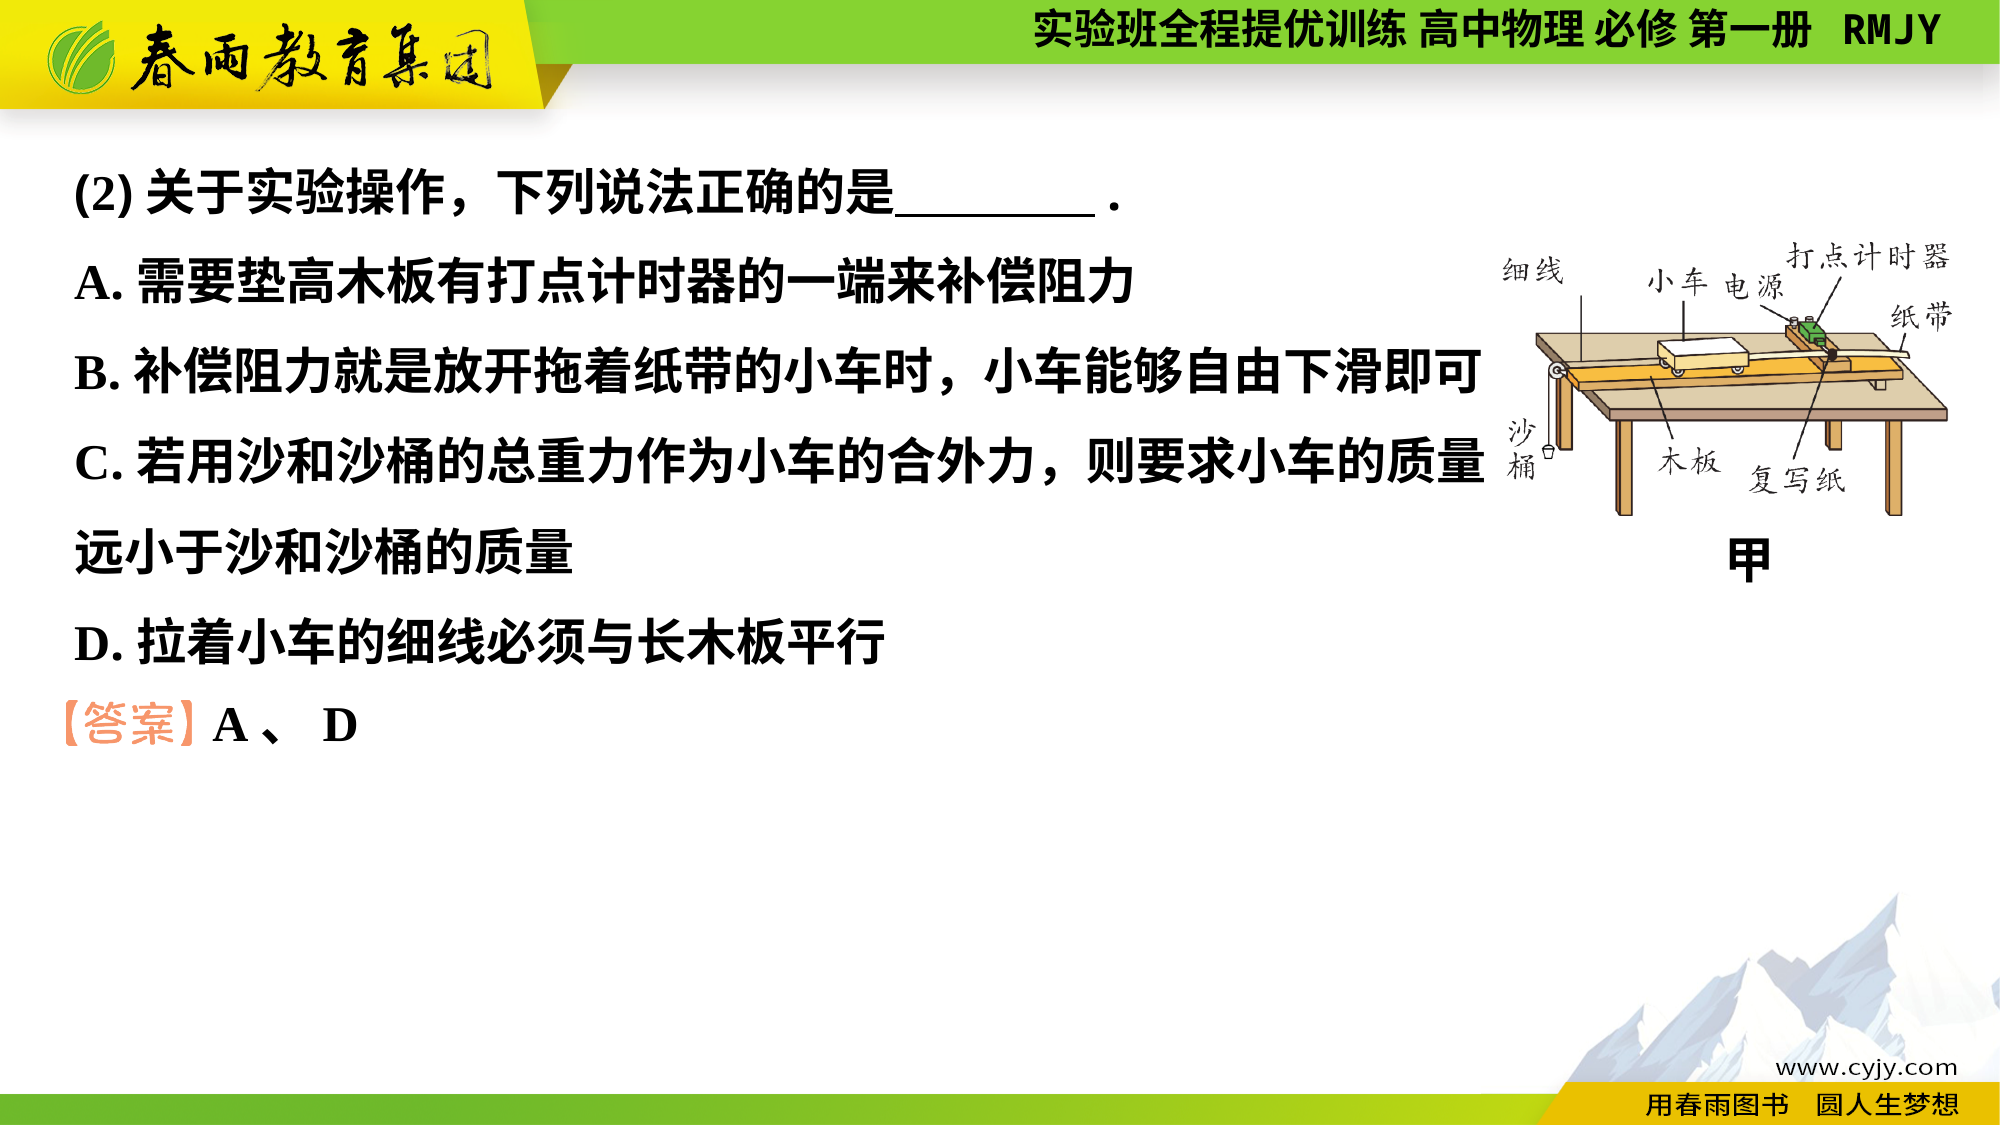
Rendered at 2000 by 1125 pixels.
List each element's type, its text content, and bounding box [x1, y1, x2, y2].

text_box 甲 [1696, 528, 1803, 597]
picture [0, 0, 2000, 1125]
text_box A、D [197, 683, 374, 759]
list (2)关于实验操作，下列说法正确的是 . A.需要垫高木板有打点计时器的一端来补偿阻力 B.补偿阻力就是放开拖着纸带的小车时，小车能够自由下滑即可 C.若用沙和沙桶的总重力作为小车的合外力，则要求小车的质量 远小于沙和沙桶的质量 D.拉着小车的细线必须与长木板平行 [59, 122, 1944, 683]
